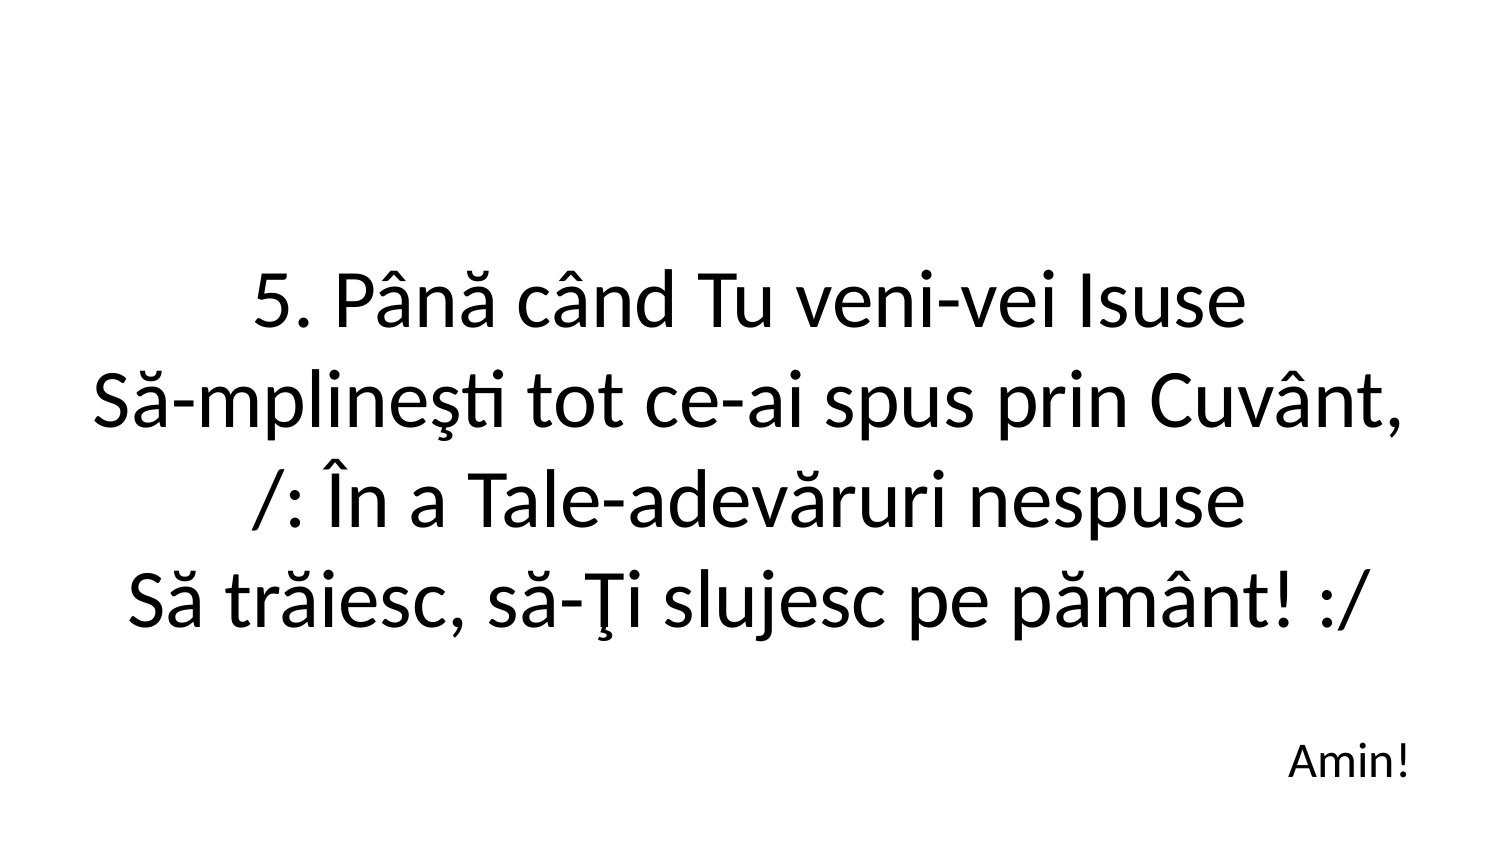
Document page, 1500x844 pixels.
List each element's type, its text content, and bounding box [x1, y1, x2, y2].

text_box 5. Până când Tu veni-vei Isuse Să-mplineşti tot ce-ai spus prin Cuvânt, /: În a Tale-adevăruri nespuse Să trăiesc, să-Ţi slujesc pe pământ! :/ [78, 192, 1422, 652]
text_box Amin! [1273, 674, 1427, 795]
